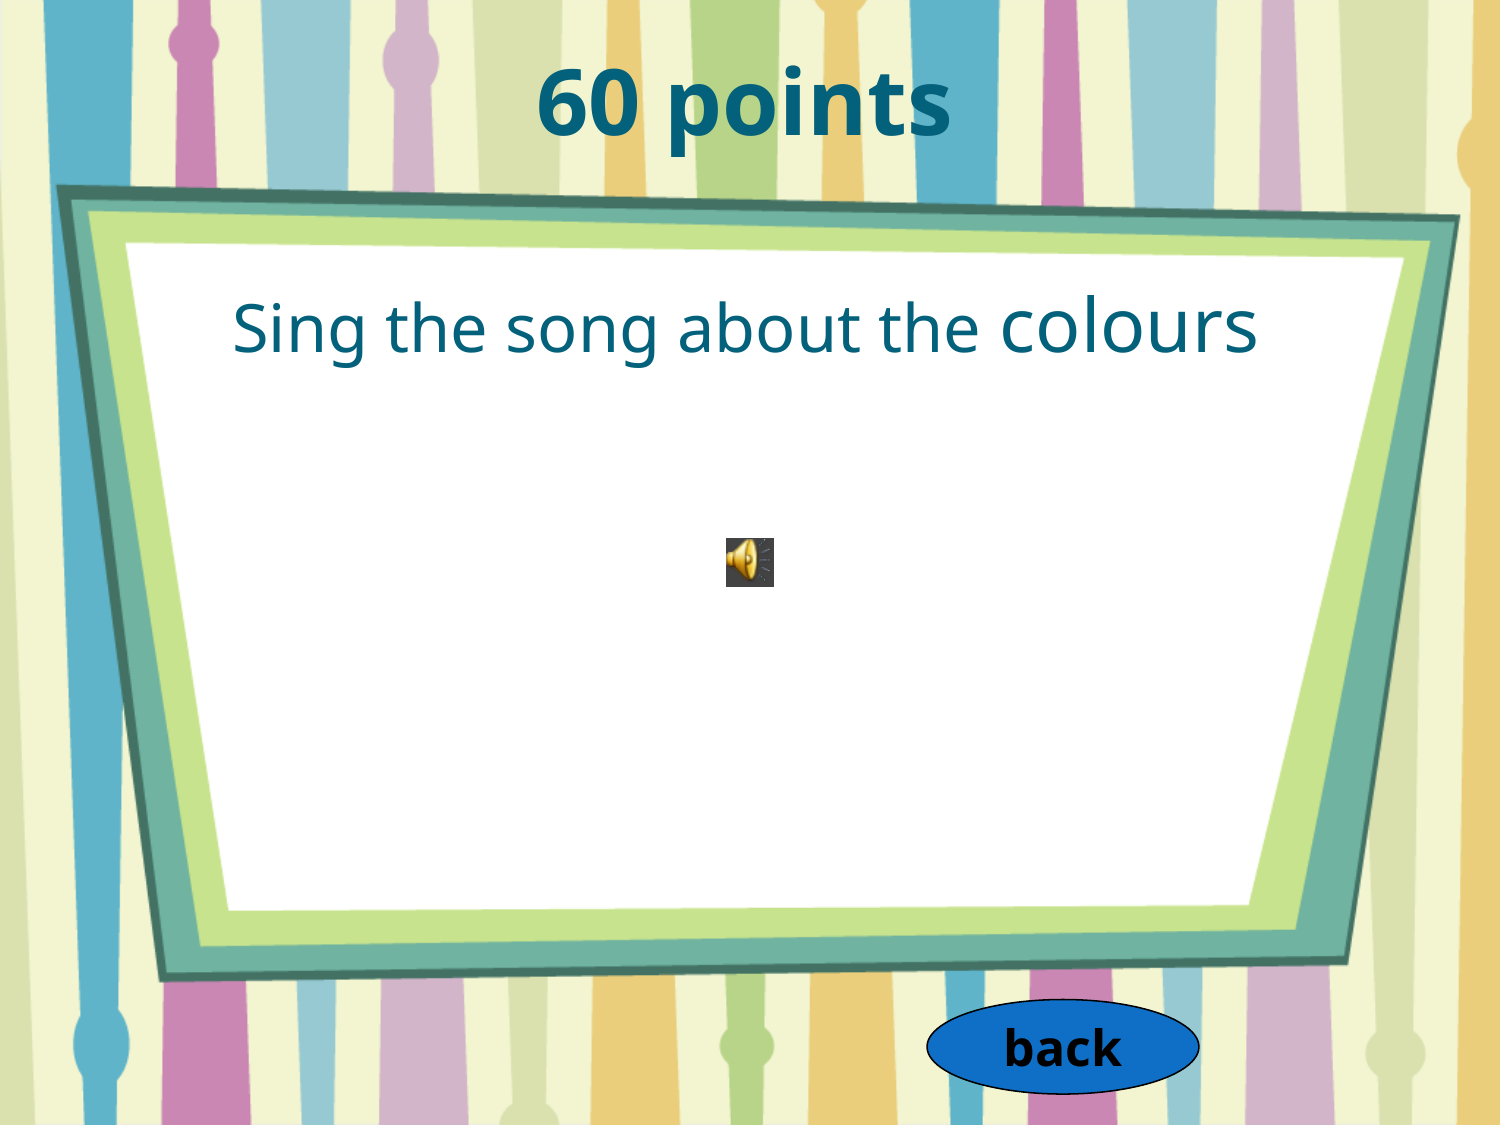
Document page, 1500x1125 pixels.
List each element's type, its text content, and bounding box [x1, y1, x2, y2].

text_box [714, 763, 1306, 940]
title 60 points [466, 0, 1024, 198]
text_box back [927, 999, 1199, 1095]
list Sing the song about the colours [198, 269, 1310, 412]
picture [0, 0, 1500, 1125]
